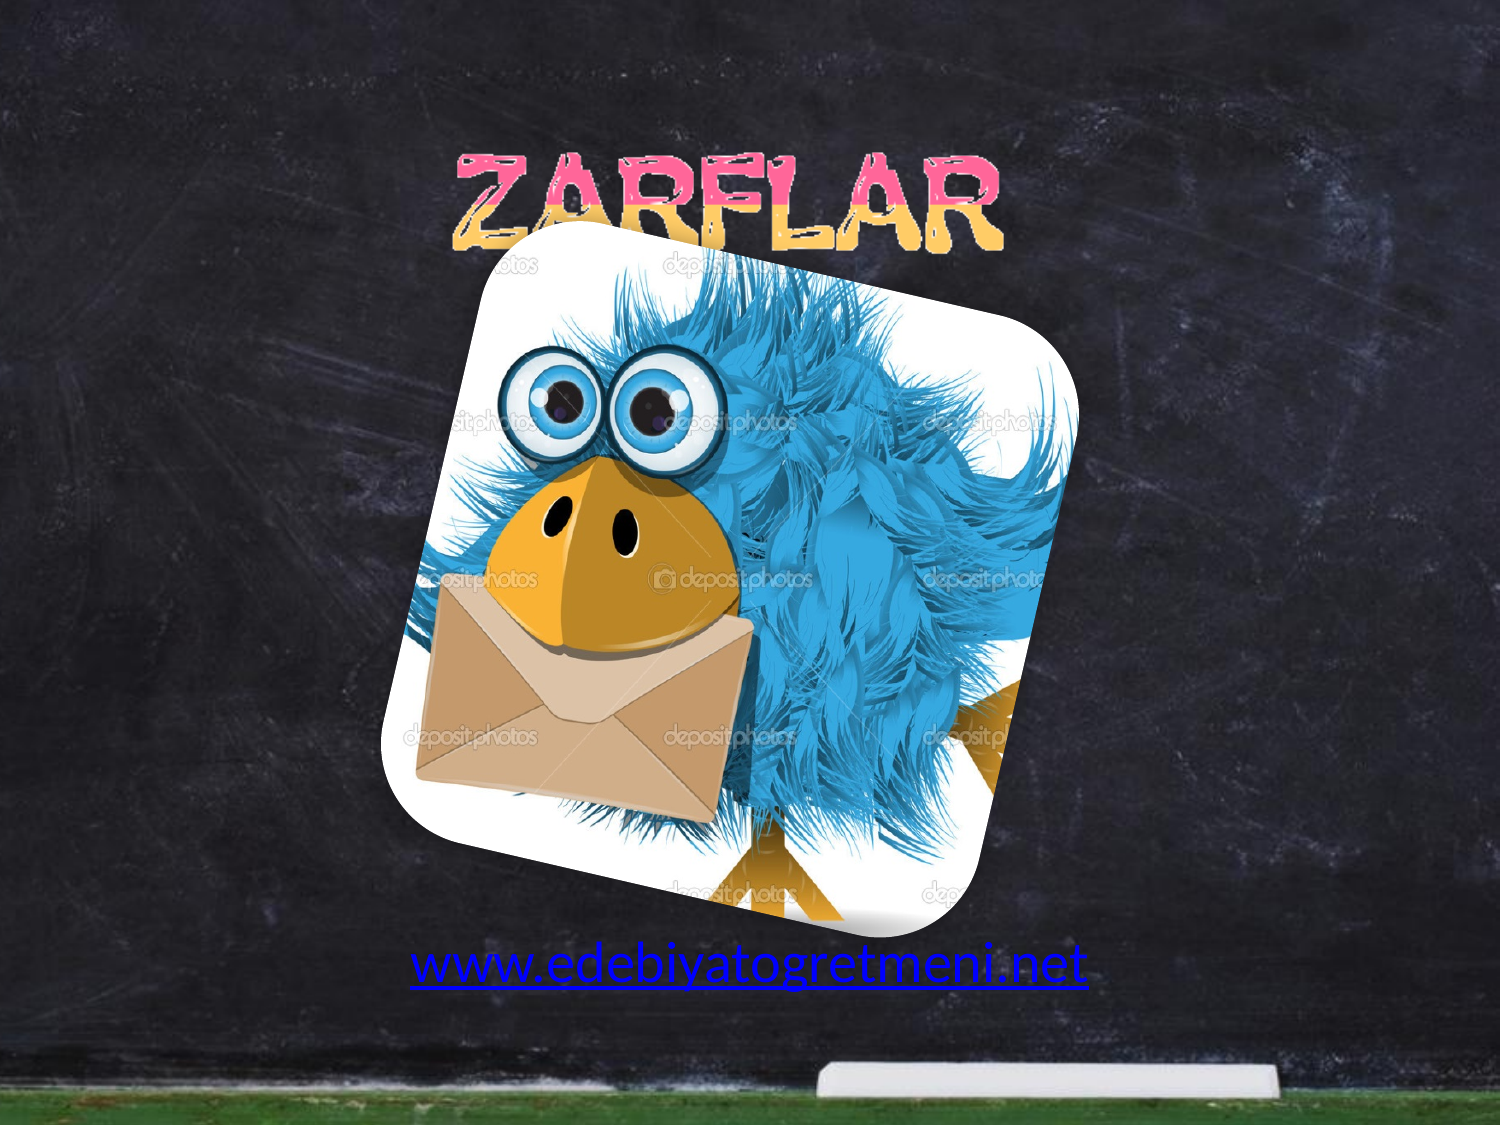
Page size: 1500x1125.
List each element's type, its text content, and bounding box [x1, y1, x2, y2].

text_box www.edebiyatogretmeni.net [395, 916, 1187, 1072]
picture [0, 0, 1500, 1125]
